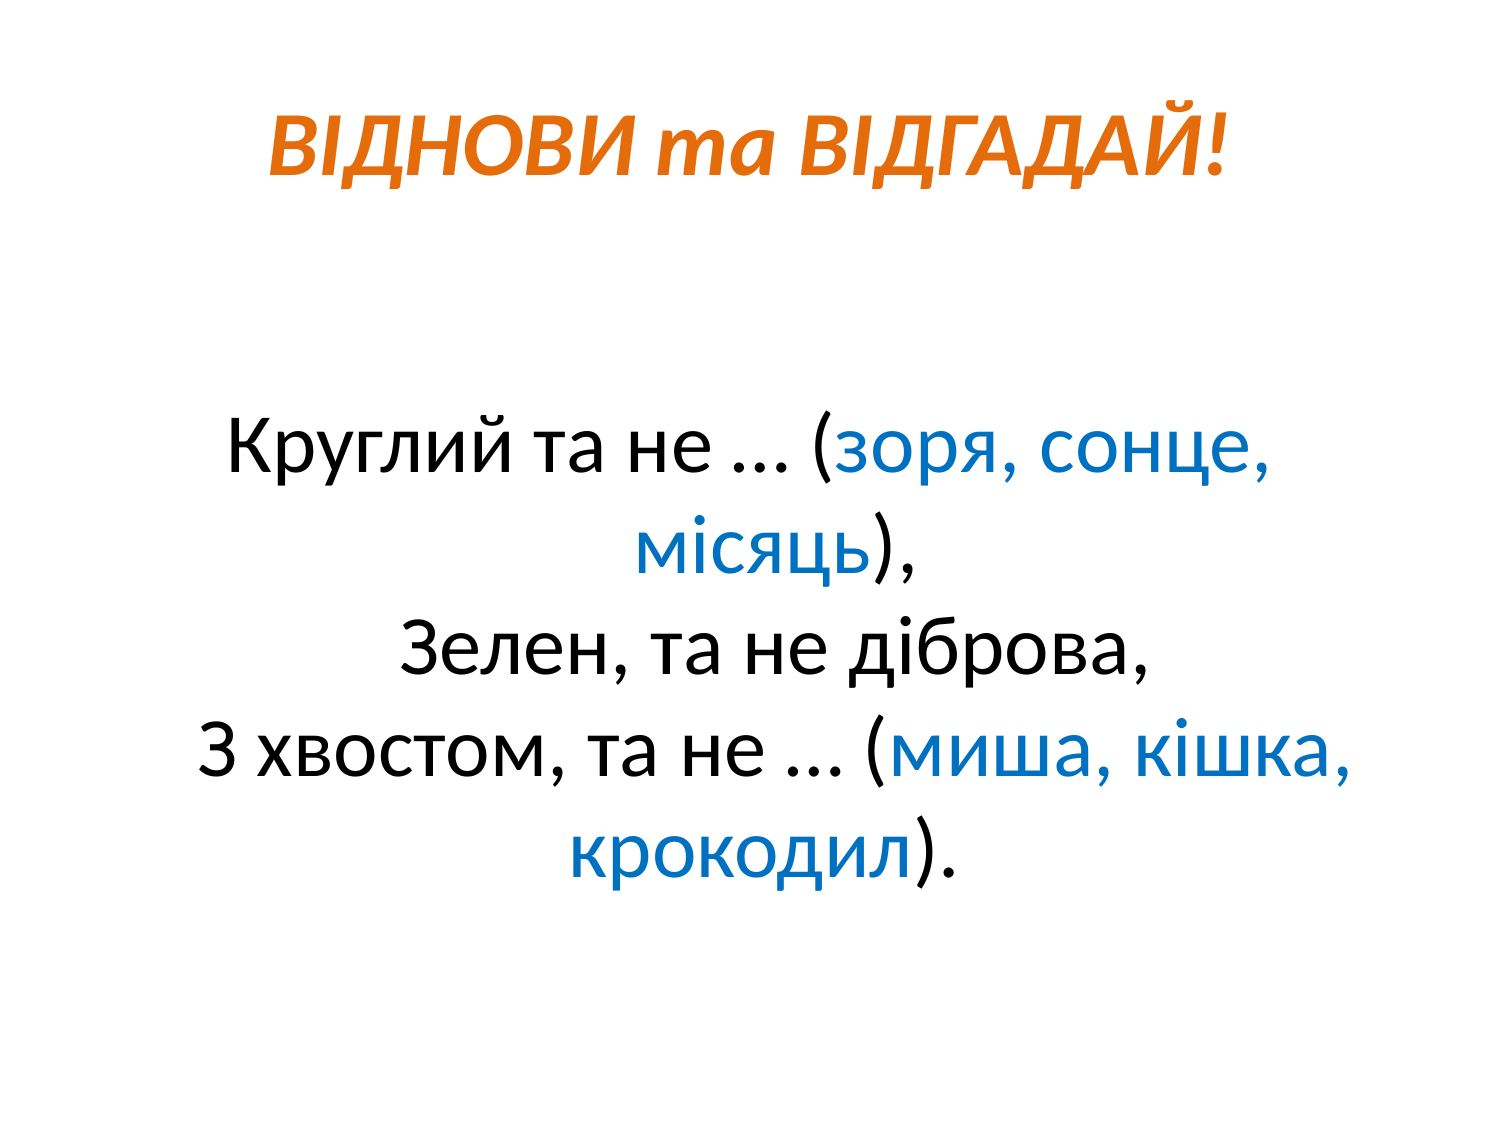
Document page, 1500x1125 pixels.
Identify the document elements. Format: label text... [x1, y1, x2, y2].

list Круглий та не … (зоря, сонце, місяць), Зелен, та не діброва, З хвостом, та не … (миша, кішка, крокодил). [75, 262, 1425, 906]
title ВІДНОВИ та ВІДГАДАЙ! [75, 45, 1425, 233]
